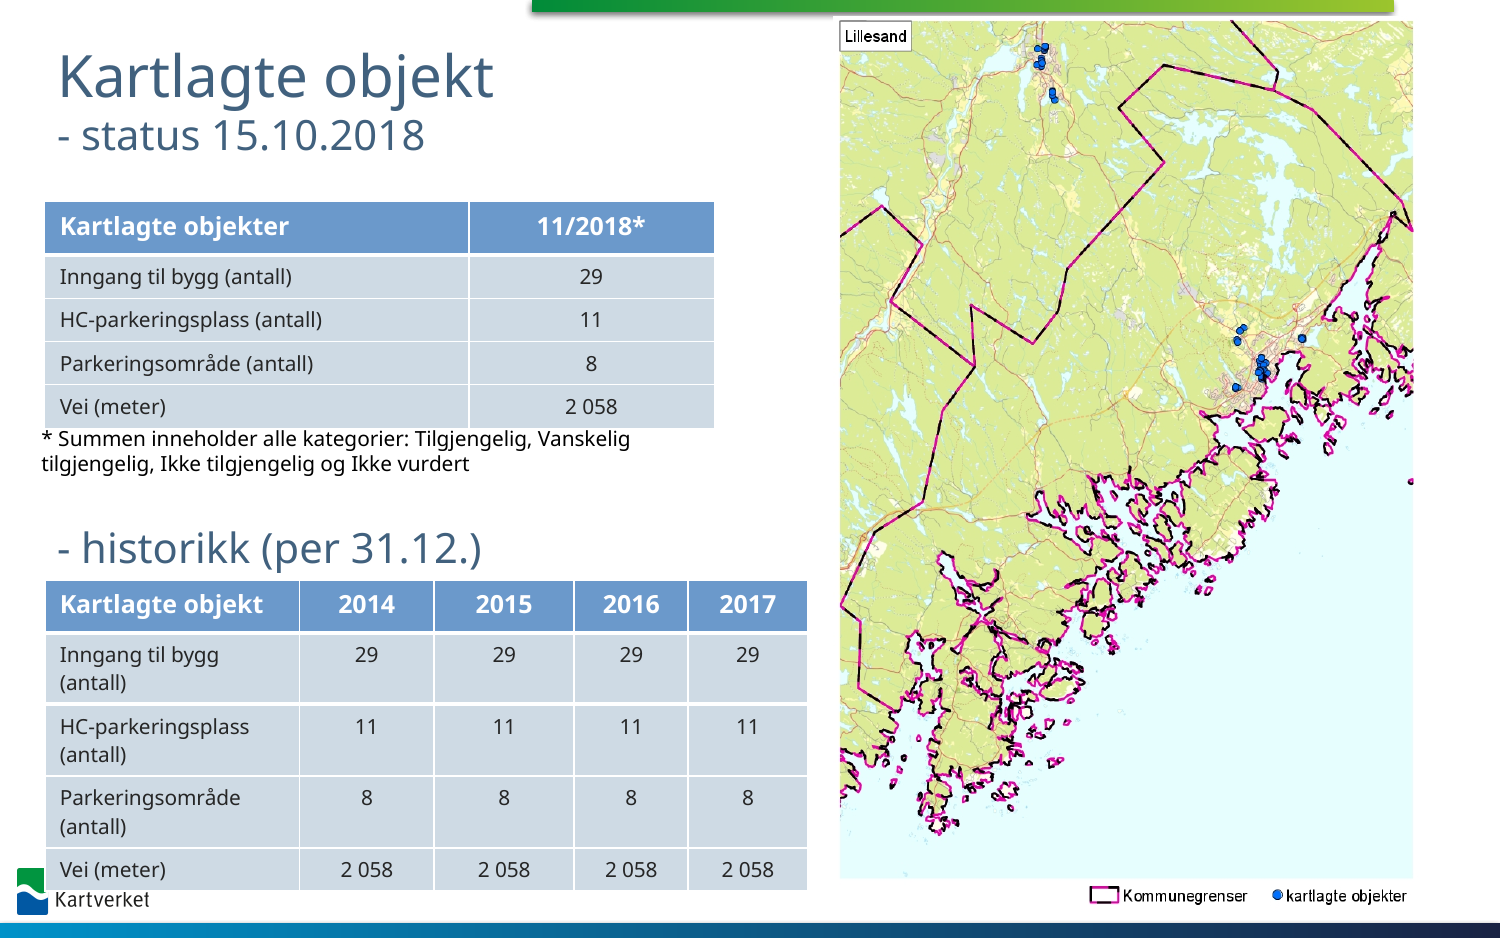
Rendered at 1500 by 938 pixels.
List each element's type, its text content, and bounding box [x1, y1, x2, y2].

table_header 2014 [300, 581, 433, 631]
table_cell Inngang til bygg (antall) [45, 257, 468, 298]
text_box - historikk (per 31.12.) [42, 496, 828, 580]
table_cell 2 058 [300, 849, 433, 890]
table_cell 29 [300, 635, 433, 702]
table_cell 8 [435, 777, 573, 847]
table_cell 11 [689, 706, 807, 775]
table_header 11/2018* [470, 202, 714, 253]
table_cell 8 [300, 777, 433, 847]
table_cell 11 [435, 706, 573, 775]
table_cell 8 [689, 777, 807, 847]
table_cell 29 [689, 635, 807, 702]
table_cell 2 058 [689, 849, 807, 890]
table_cell Inngang til bygg (antall) [46, 635, 299, 702]
text_box Kartlagte objekt - status 15.10.2018 [42, 24, 828, 167]
table_header 2017 [689, 581, 807, 631]
text_box * Summen inneholder alle kategorier: Tilgjengelig, Vanskelig tilgjengelig, Ikke tilgjengelig og Ikke vurdert [26, 417, 711, 483]
table_cell 11 [575, 706, 687, 775]
table_cell 29 [470, 257, 714, 298]
table_cell Vei (meter) [46, 849, 299, 890]
table_header Kartlagte objekter [45, 202, 468, 253]
table_cell 29 [435, 635, 573, 702]
picture [833, 16, 1419, 913]
table_cell HC-parkeringsplass (antall) [45, 299, 468, 341]
table_cell 29 [575, 635, 687, 702]
table_cell 2 058 [435, 849, 573, 890]
table_cell 8 [575, 777, 687, 847]
table_cell 11 [470, 299, 714, 341]
table_header Kartlagte objekt [46, 581, 299, 631]
table_header 2016 [575, 581, 687, 631]
table_cell 8 [470, 342, 714, 384]
table_cell HC-parkeringsplass (antall) [46, 706, 299, 775]
table_cell 2 058 [470, 385, 714, 428]
table_cell 2 058 [575, 849, 687, 890]
table_cell Parkeringsområde (antall) [46, 777, 299, 847]
table_cell Parkeringsområde (antall) [45, 342, 468, 384]
table_cell Vei (meter) [45, 385, 468, 417]
table_header 2015 [435, 581, 573, 631]
table_cell 11 [300, 706, 433, 775]
